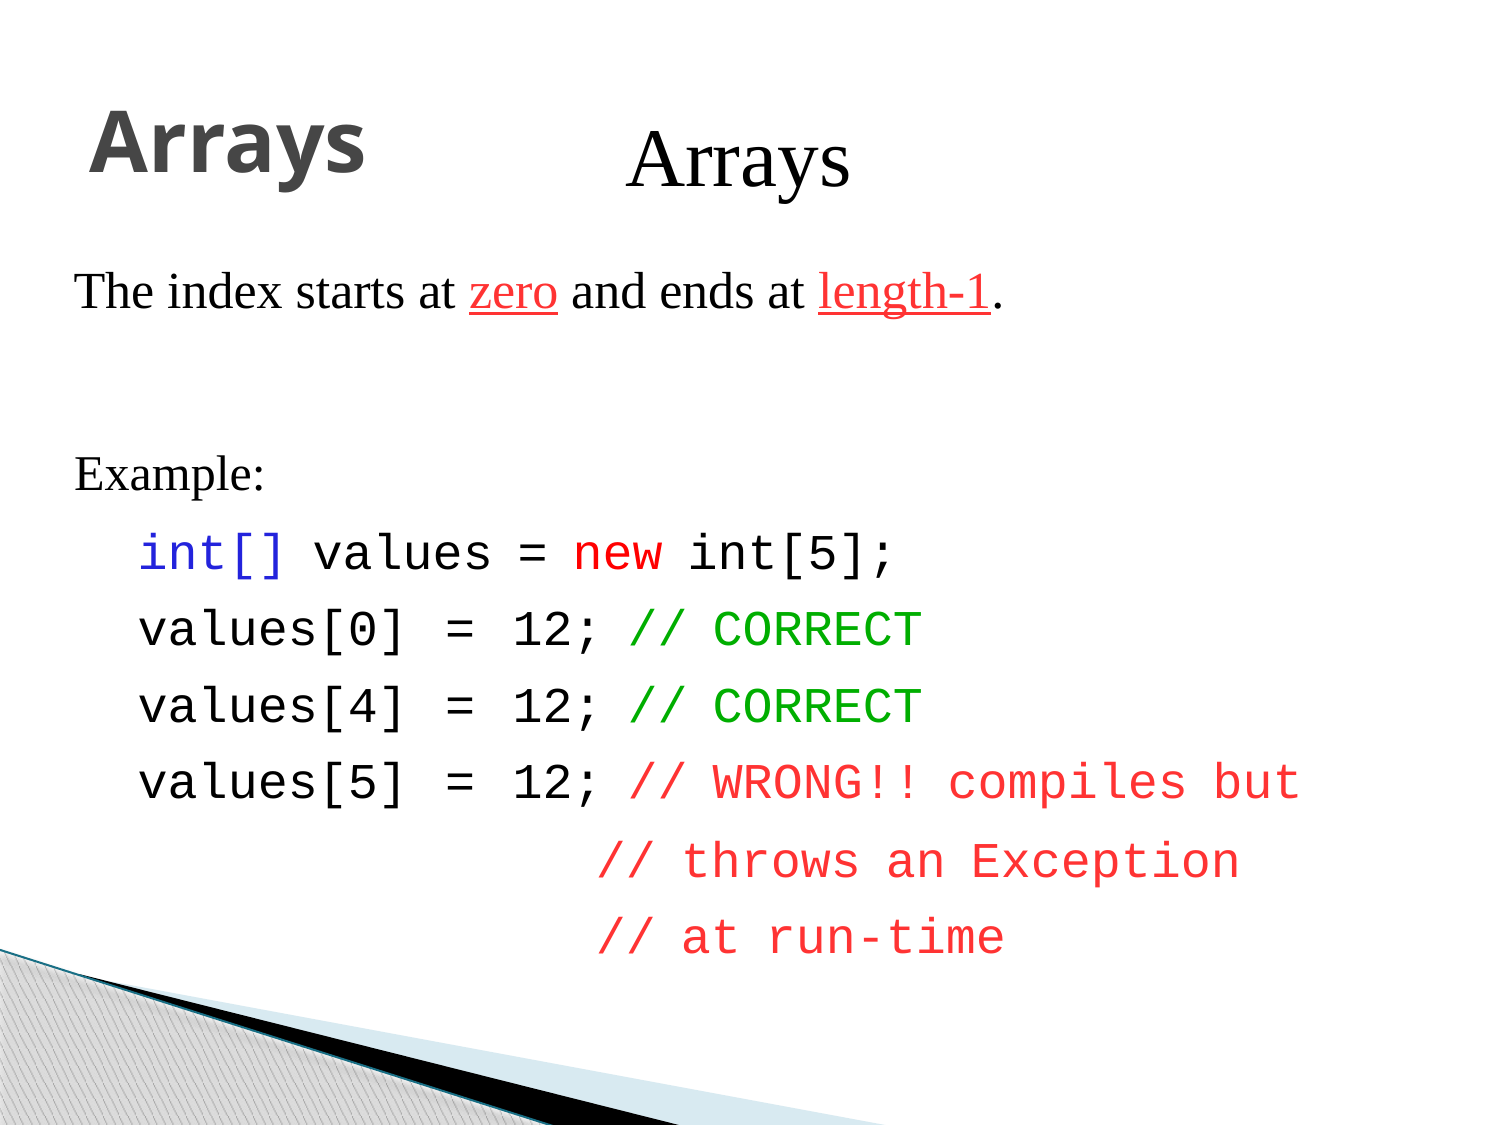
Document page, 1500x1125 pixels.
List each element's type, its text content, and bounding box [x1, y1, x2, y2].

text_box Arrays The index starts at zero and ends at length-1. [73, 128, 1005, 326]
title Arrays [75, 45, 1425, 233]
text_box Example: int[] values = new int[5]; values[0] = 12; // CORRECT values[4] = 12; // CORRECT values[5] = 12; // WRONG!! compiles but // throws an Exception // at run-time [74, 455, 1303, 1046]
